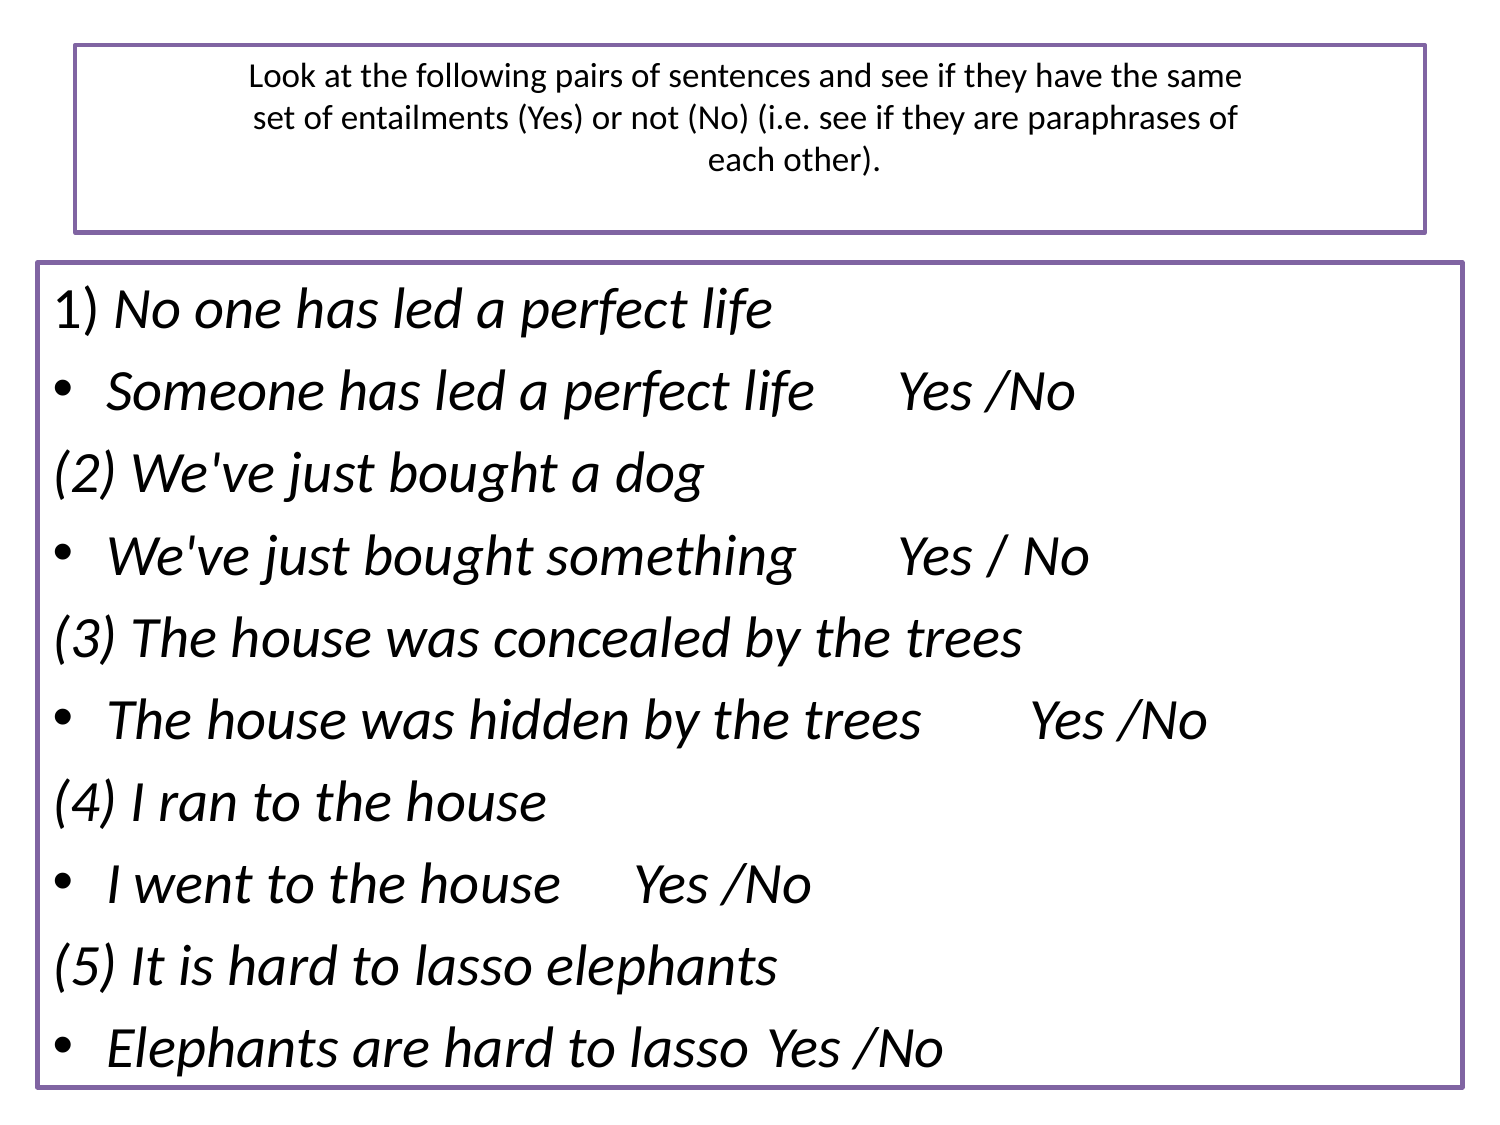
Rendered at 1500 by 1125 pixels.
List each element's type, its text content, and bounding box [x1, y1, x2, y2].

title Look at the following pairs of sentences and see if they have the same set of entailments (Yes) or not (No) (i.e. see if they are paraphrases of each other). [73, 43, 1427, 235]
list 1) No one has led a perfect life Someone has led a perfect life Yes /No (2) We've just bought a dog We've just bought something Yes / No (3) The house was concealed by the trees The house was hidden by the trees Yes /No (4) I ran to the house I went to the house Yes /No (5) It is hard to lasso elephants Elephants are hard to lasso Yes /No [35, 260, 1465, 1090]
